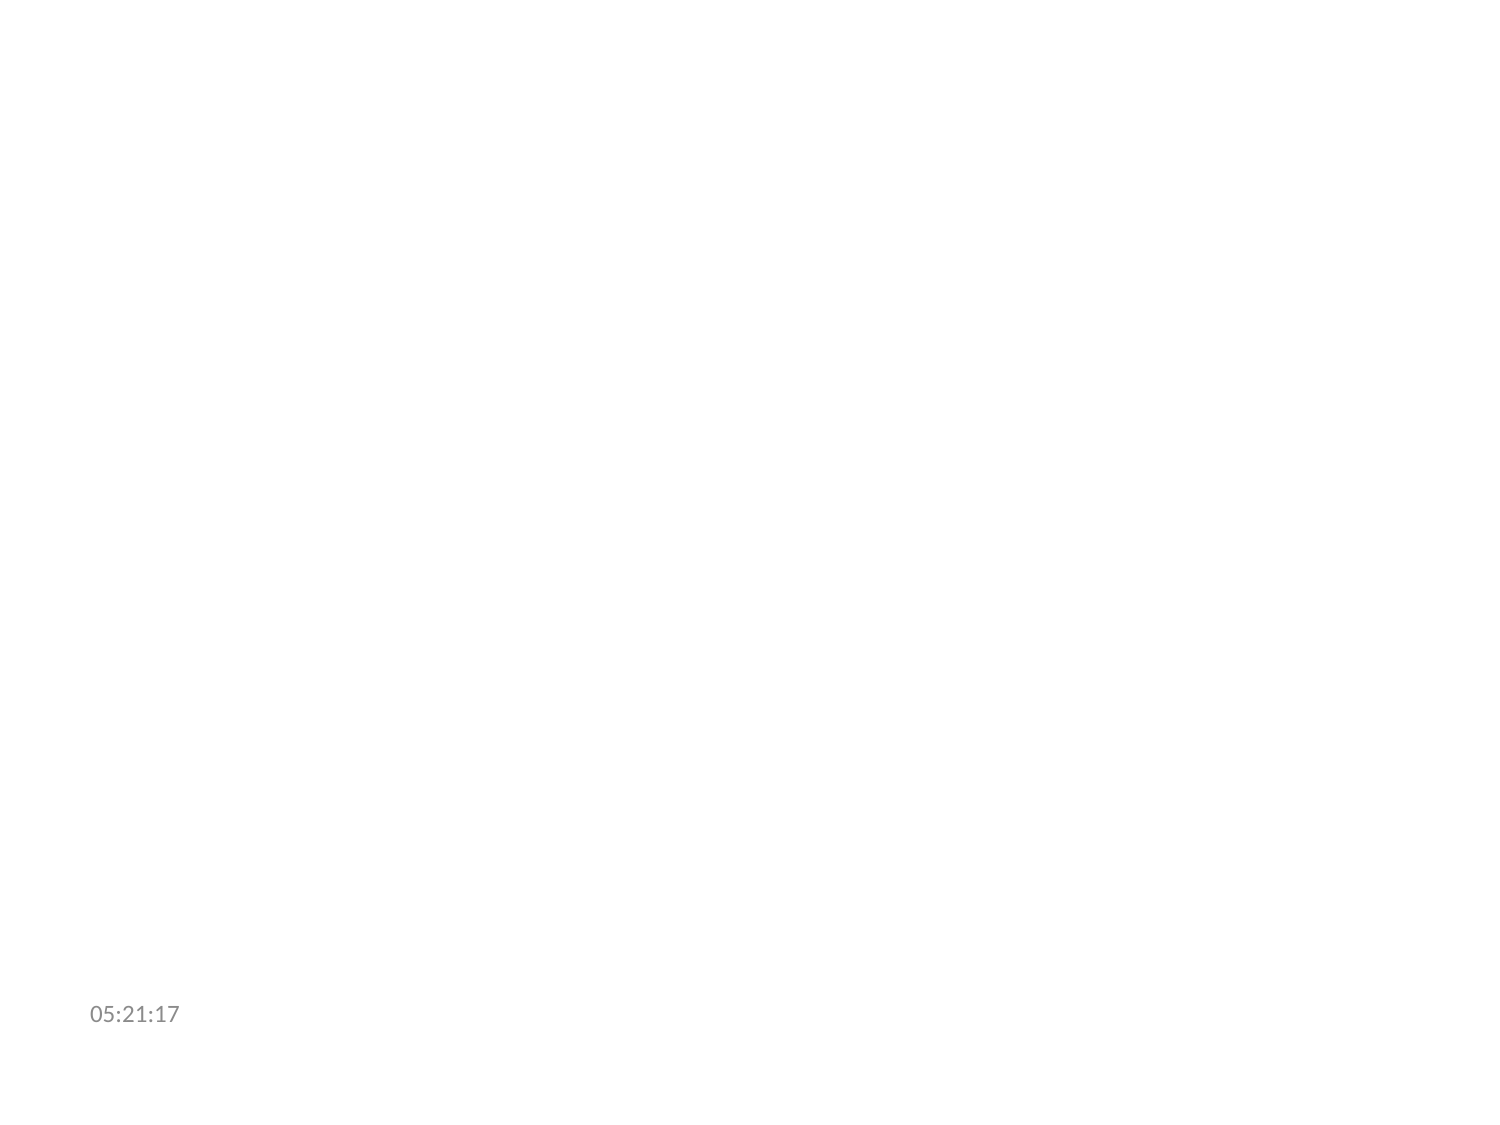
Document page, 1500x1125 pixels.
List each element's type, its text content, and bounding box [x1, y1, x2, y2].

text_box 15:35:09 [75, 982, 425, 1043]
